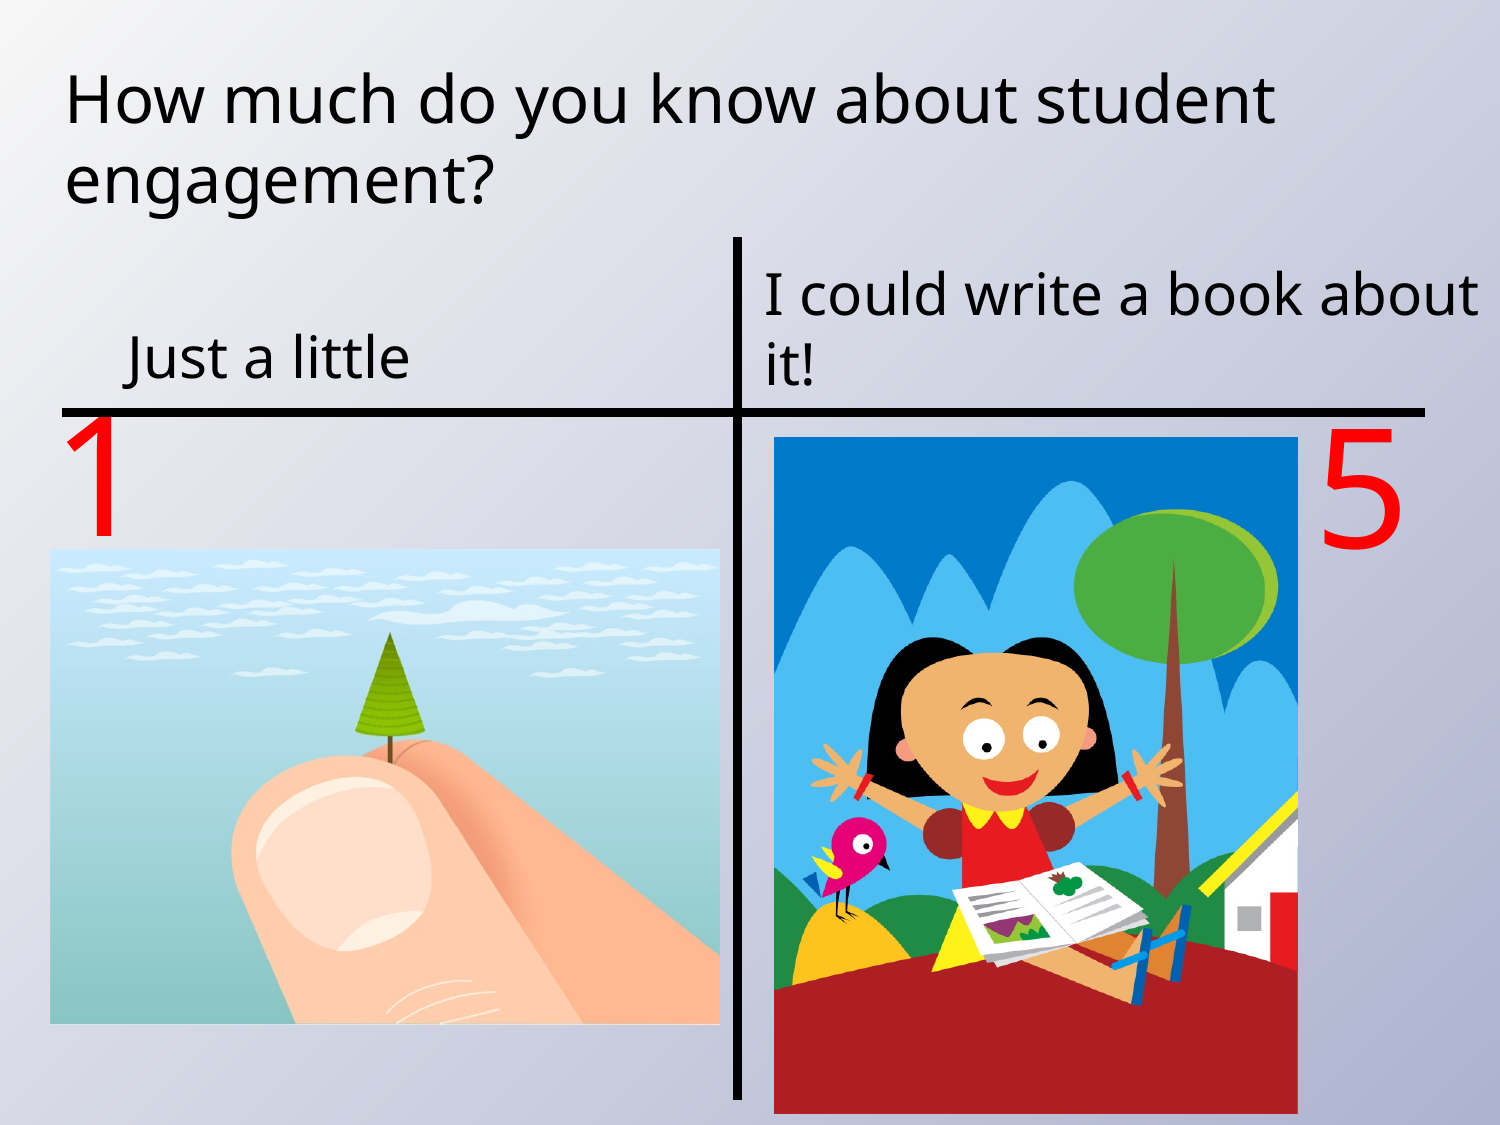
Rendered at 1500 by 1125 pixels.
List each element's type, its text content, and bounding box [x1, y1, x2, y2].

text_box Just a little [112, 312, 488, 398]
text_box 1 [37, 362, 200, 578]
text_box I could write a book about it! [749, 249, 1500, 405]
picture [49, 549, 720, 1026]
picture [774, 437, 1298, 1114]
text_box How much do you know about student engagement? [50, 49, 1450, 225]
text_box 5 [1299, 374, 1463, 590]
